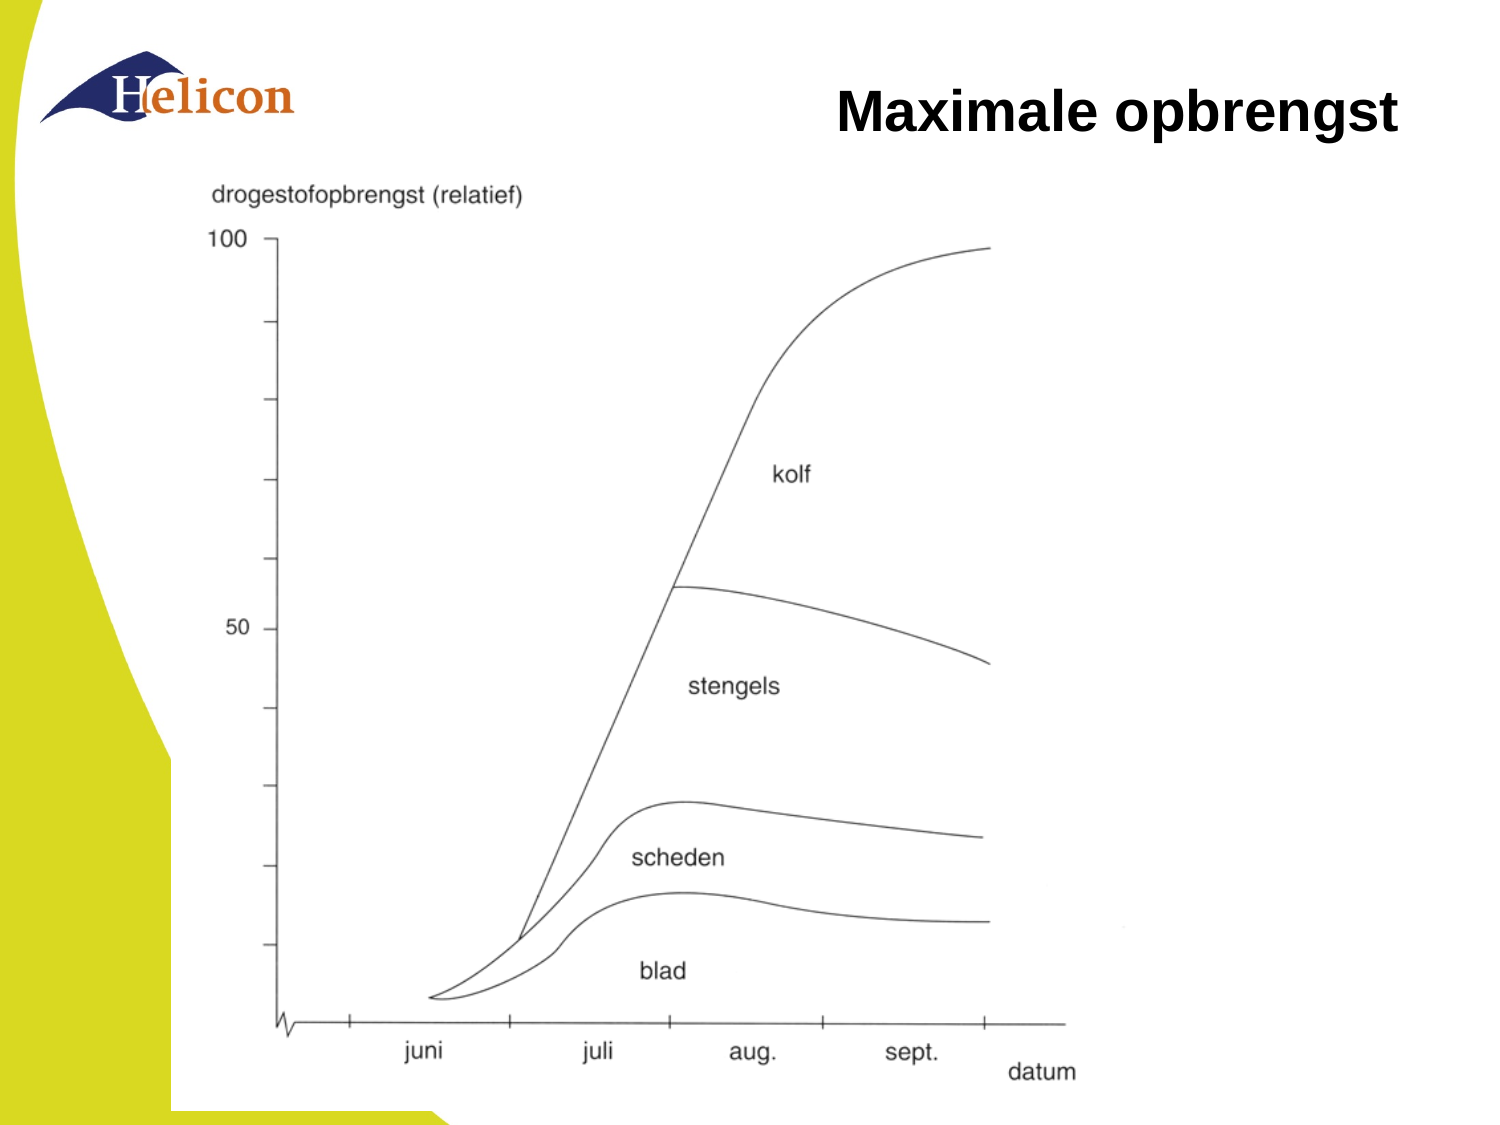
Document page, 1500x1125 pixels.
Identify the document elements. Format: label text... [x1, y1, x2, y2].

title Maximale opbrengst [324, 54, 1415, 161]
picture [0, 0, 1500, 1125]
